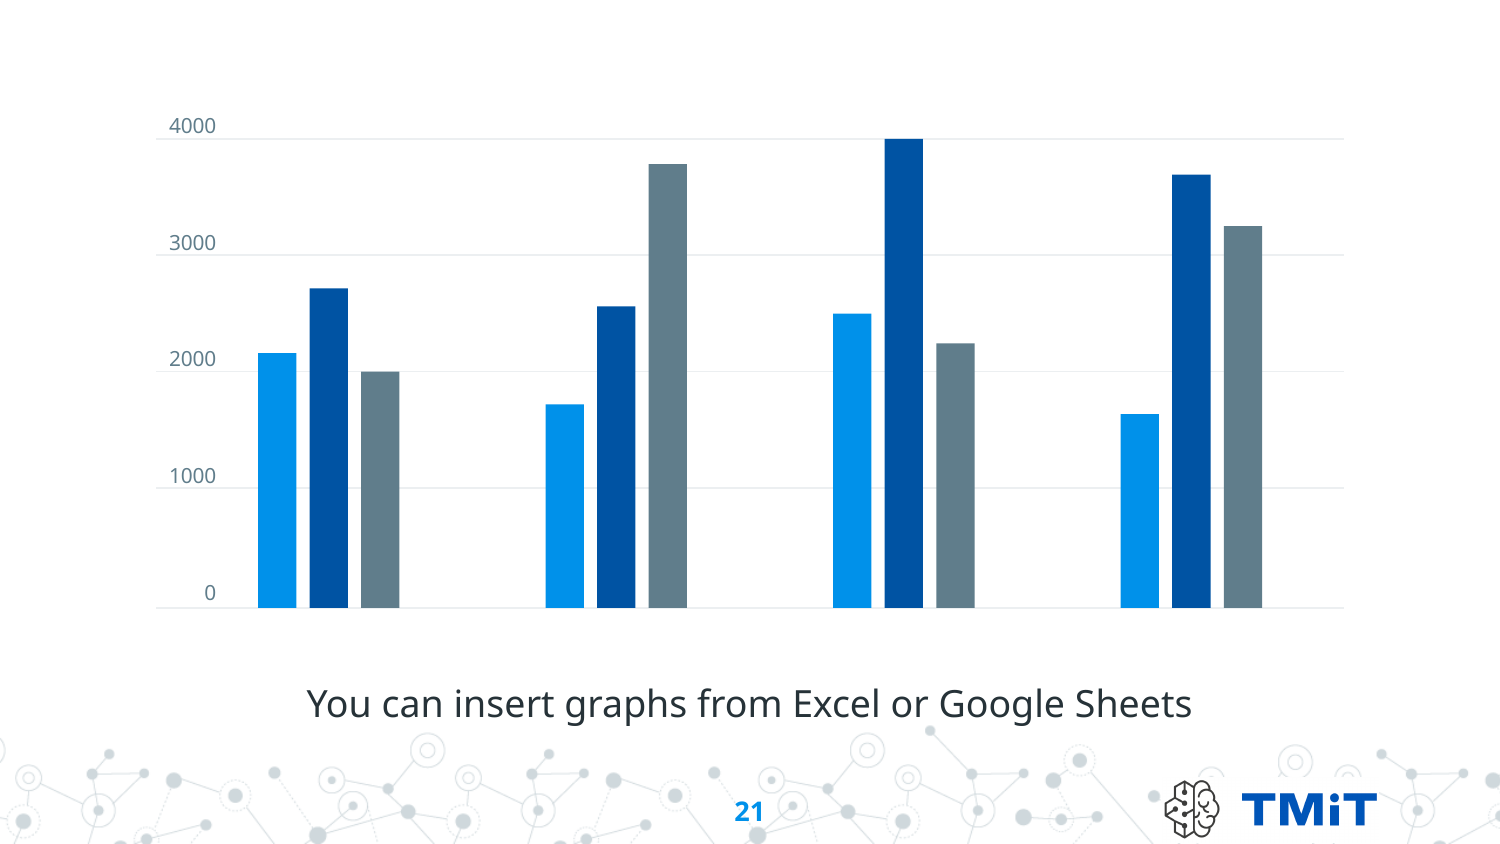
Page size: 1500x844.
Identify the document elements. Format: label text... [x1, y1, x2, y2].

text_box [309, 497, 348, 607]
text_box [545, 404, 584, 487]
text_box [309, 380, 348, 487]
list You can insert graphs from Excel or Google Sheets [75, 665, 1425, 726]
text_box [936, 380, 975, 487]
text_box 4000 3000 2000 1000 0 [156, 263, 217, 371]
text_box [833, 380, 872, 487]
text_box 4000 3000 2000 1000 0 [156, 379, 217, 487]
text_box [258, 380, 297, 487]
text_box [884, 148, 923, 254]
text_box [884, 380, 923, 487]
text_box [1120, 497, 1159, 607]
text_box [597, 306, 636, 370]
text_box [936, 497, 975, 607]
text_box 4000 3000 2000 1000 0 [156, 146, 217, 254]
text_box [936, 343, 975, 370]
text_box [361, 497, 400, 607]
text_box [258, 497, 297, 607]
text_box [545, 497, 584, 607]
text_box [597, 380, 636, 487]
text_box [1172, 174, 1211, 254]
text_box 4000 3000 2000 1000 0 [156, 496, 217, 607]
text_box 4000 3000 2000 1000 0 [156, 112, 217, 138]
text_box [1223, 497, 1263, 607]
slide_number 21 [0, 779, 1500, 844]
text_box [648, 264, 687, 370]
text_box [648, 380, 687, 487]
text_box [1120, 414, 1159, 487]
text_box [833, 313, 872, 370]
text_box [833, 497, 872, 607]
text_box [1223, 226, 1263, 254]
text_box [884, 264, 923, 370]
text_box [884, 497, 923, 607]
text_box [309, 288, 348, 370]
text_box [1172, 264, 1211, 370]
picture [0, 0, 1500, 779]
text_box [361, 380, 400, 487]
text_box [648, 164, 687, 254]
text_box [597, 497, 636, 607]
text_box [1223, 380, 1263, 487]
text_box [648, 497, 687, 607]
text_box [1172, 497, 1211, 607]
text_box [1172, 380, 1211, 487]
text_box [1223, 264, 1263, 370]
text_box [258, 353, 297, 370]
